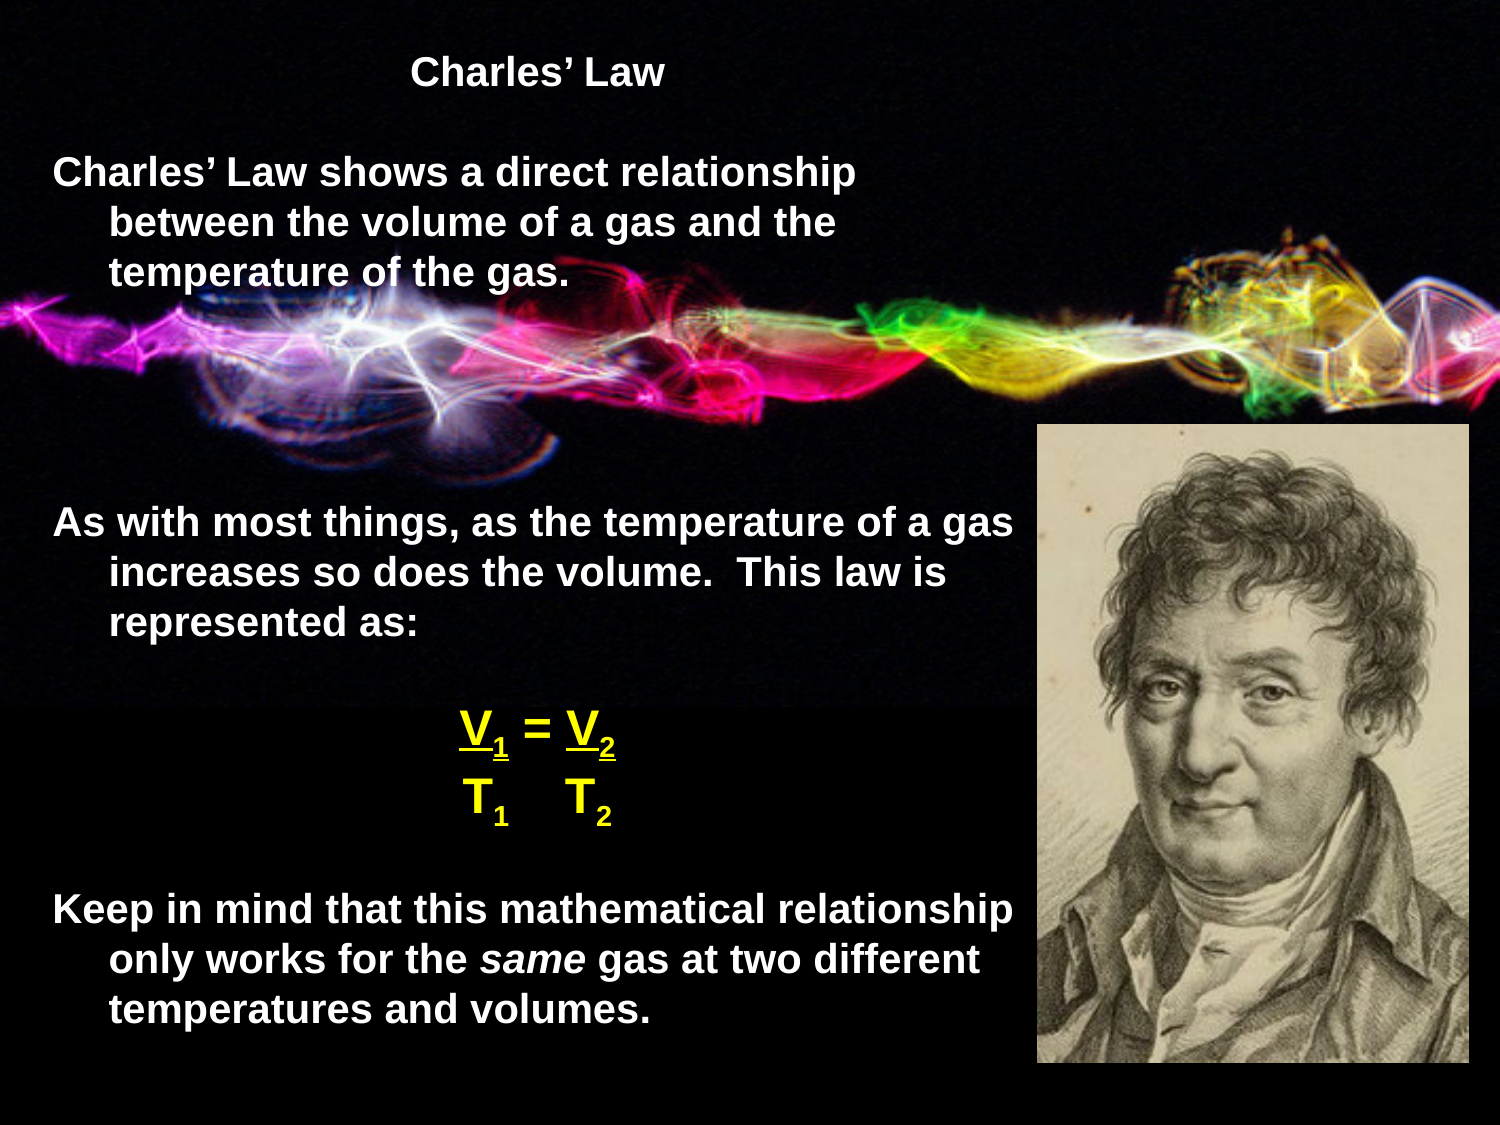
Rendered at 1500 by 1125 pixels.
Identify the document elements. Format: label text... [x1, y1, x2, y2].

picture [0, 0, 1500, 1063]
text_box Charles’ Law Charles’ Law shows a direct relationship between the volume of a gas and the temperature of the gas. As with most things, as the temperature of a gas increases so does the volume. This law is represented as: V1 = V2 T1 T2 Keep in mind that this mathematical relationship only works for the same gas at two different temperatures and volumes. [37, 715, 1032, 1040]
